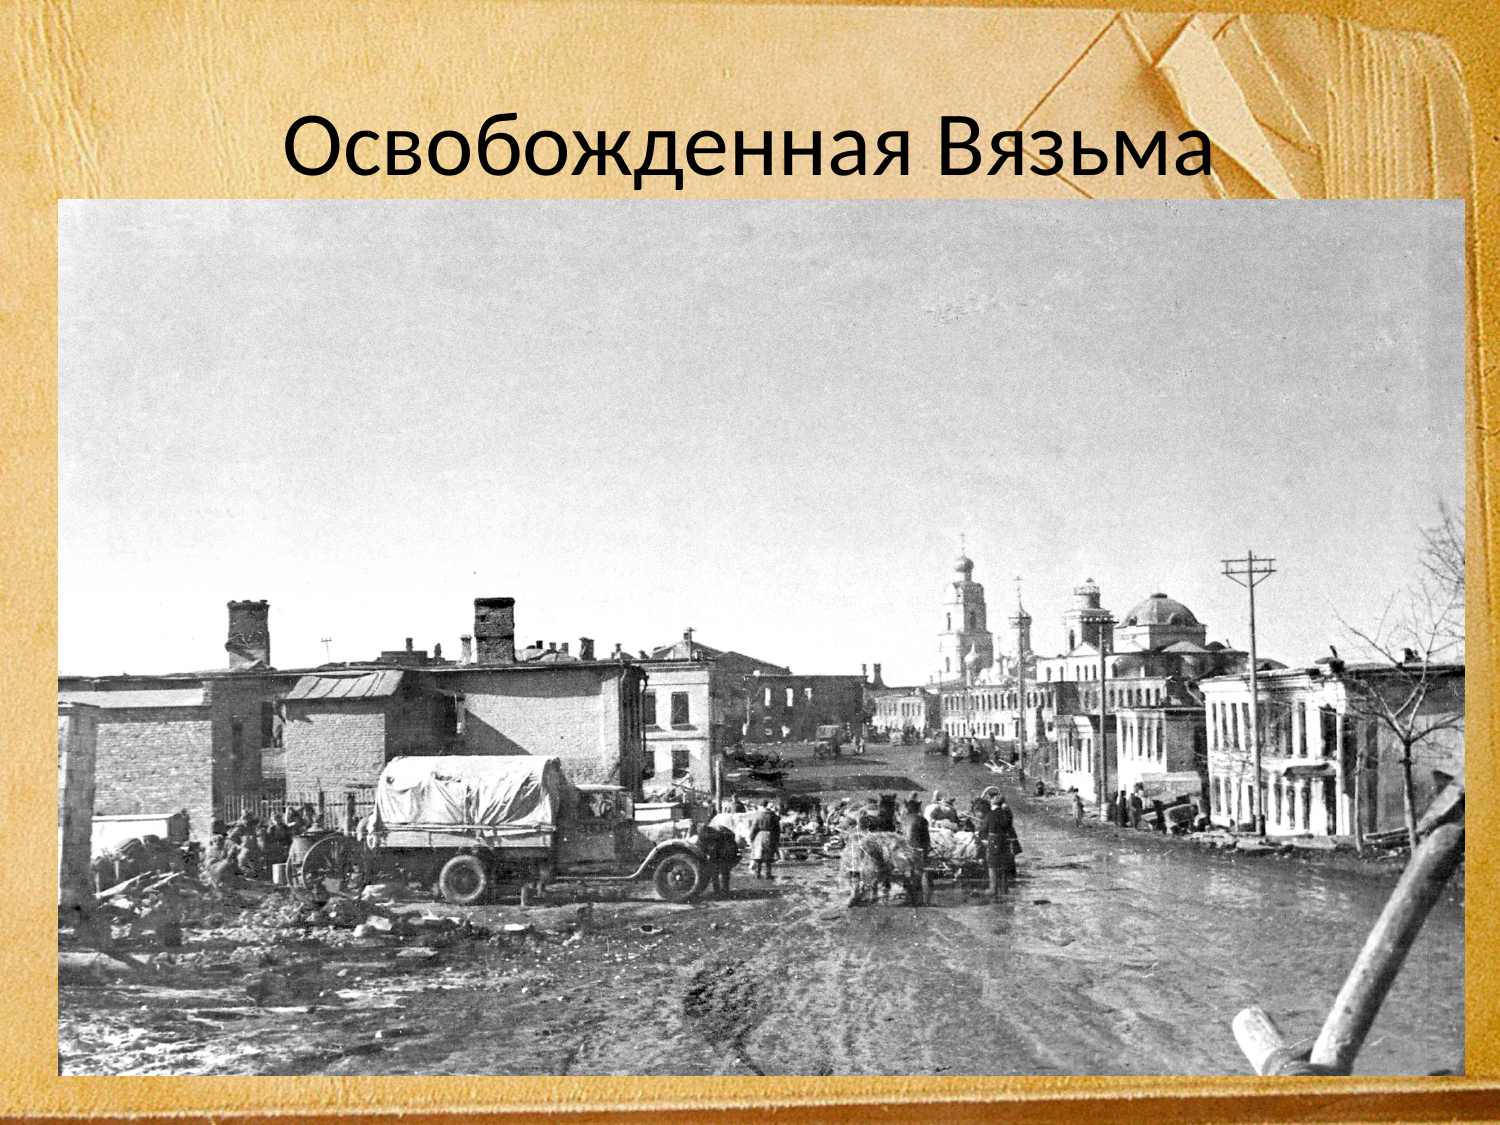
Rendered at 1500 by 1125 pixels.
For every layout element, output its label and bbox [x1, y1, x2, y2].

picture [58, 198, 1466, 1076]
list [0, 0, 1500, 1125]
